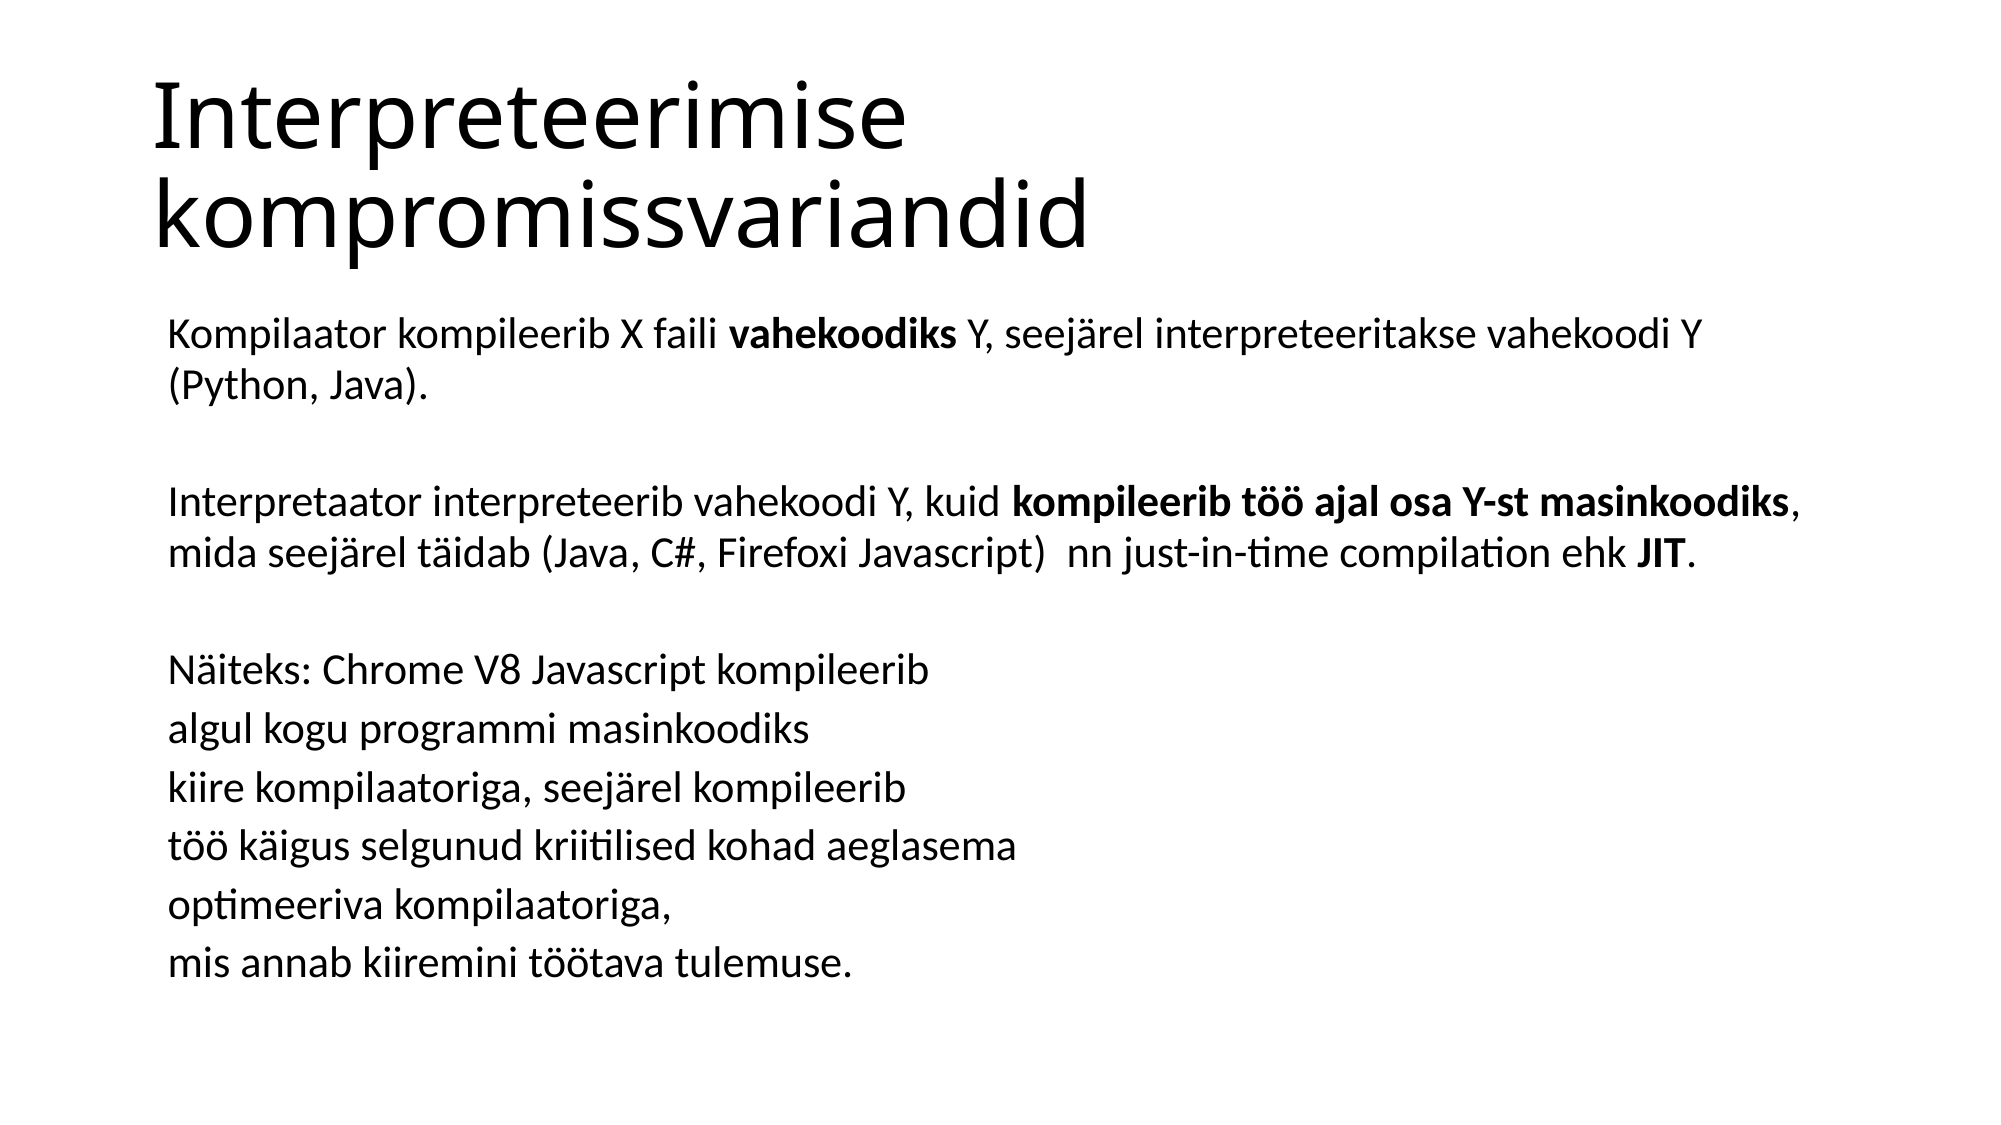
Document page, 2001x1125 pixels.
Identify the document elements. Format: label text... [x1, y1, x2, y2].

title Interpreteerimise kompromissvariandid [137, 59, 1863, 278]
list Kompilaator kompileerib X faili vahekoodiks Y, seejärel interpreteeritakse vahekoodi Y (Python, Java). Interpretaator interpreteerib vahekoodi Y, kuid kompileerib töö ajal osa Y-st masinkoodiks, mida seejärel täidab (Java, C#, Firefoxi Javascript) nn just-in-time compilation ehk JIT. Näiteks: Chrome V8 Javascript kompileerib algul kogu programmi masinkoodiks kiire kompilaatoriga, seejärel kompileerib töö käigus selgunud kriitilised kohad aeglasema optimeeriva kompilaatoriga, mis annab kiiremini töötava tulemuse. [137, 299, 1863, 1014]
